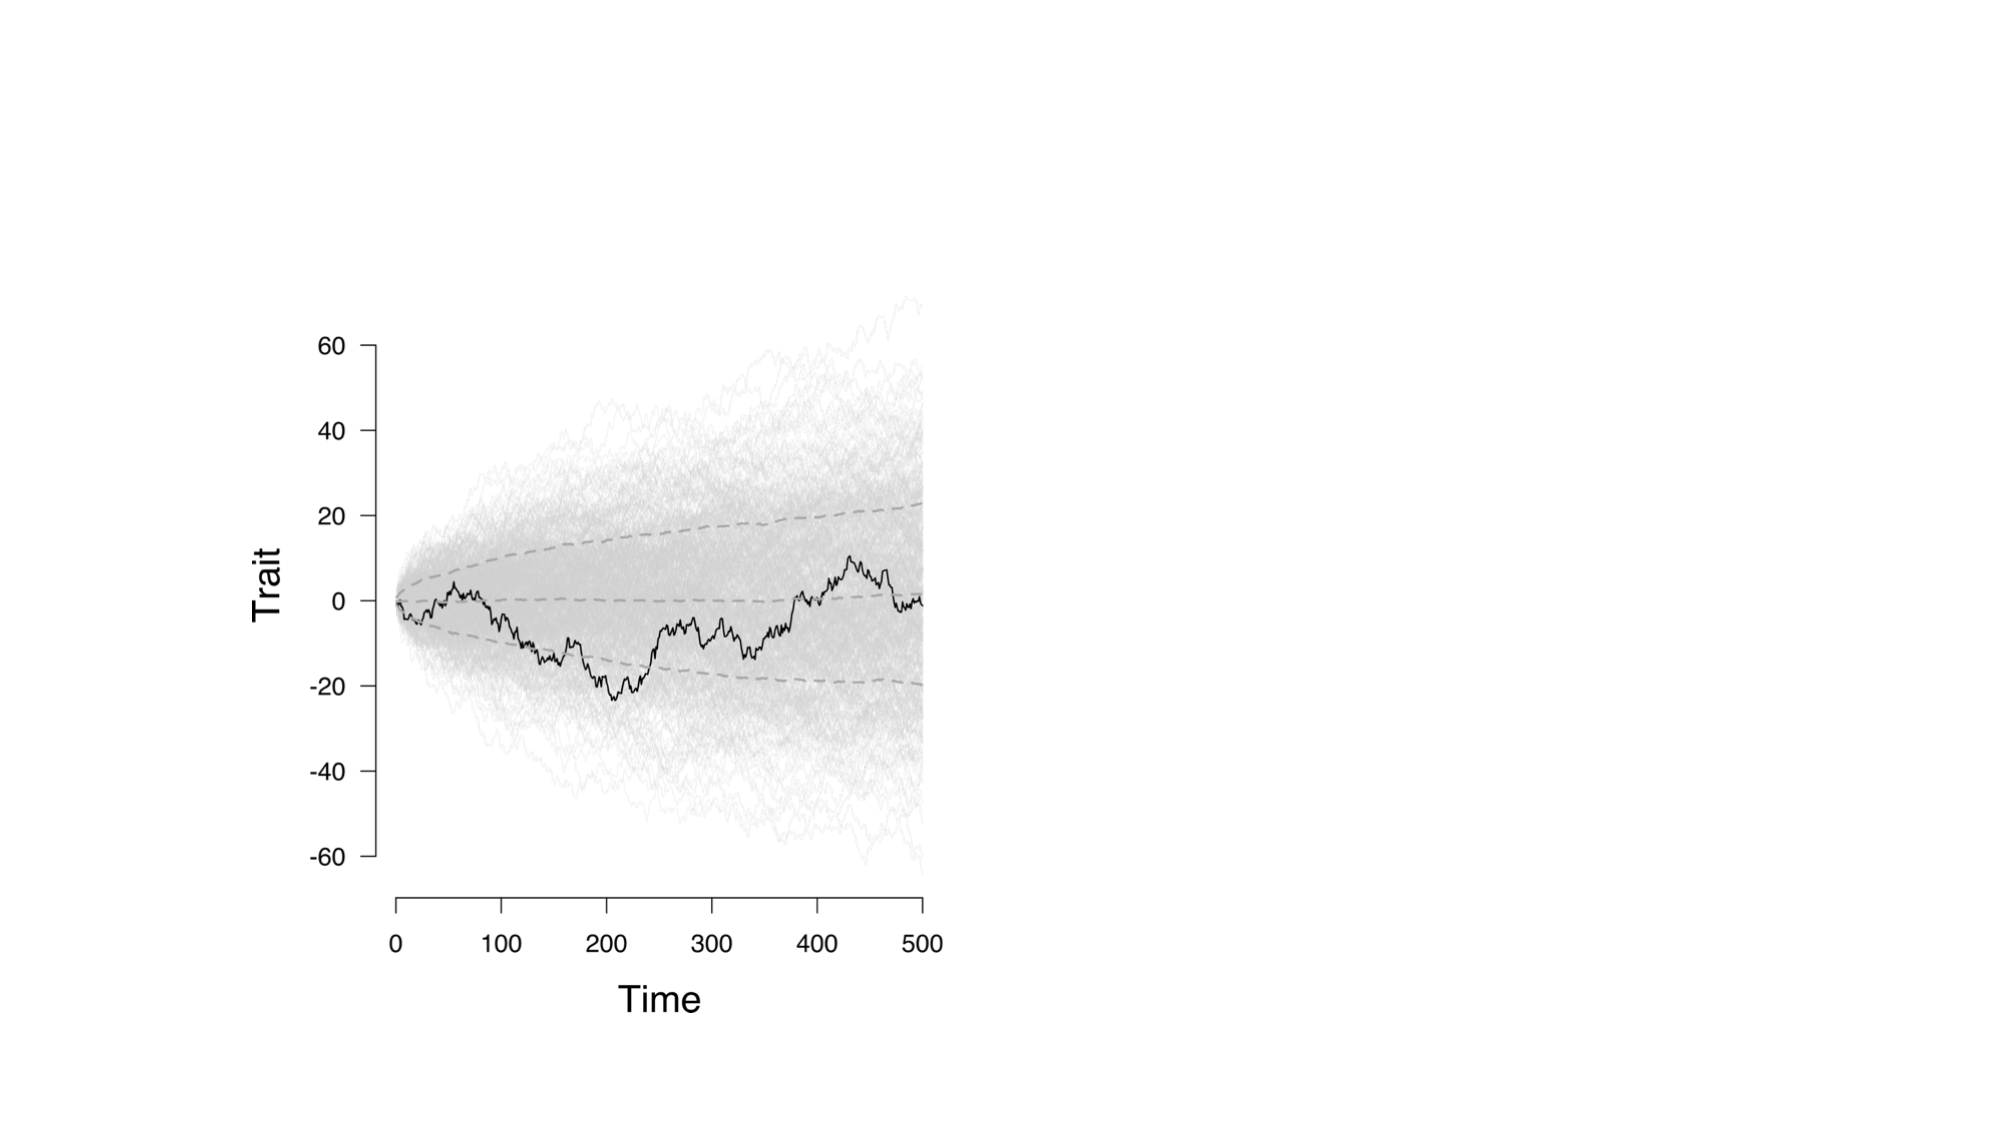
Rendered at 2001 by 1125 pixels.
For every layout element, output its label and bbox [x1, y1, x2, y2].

picture [252, 262, 1029, 1013]
